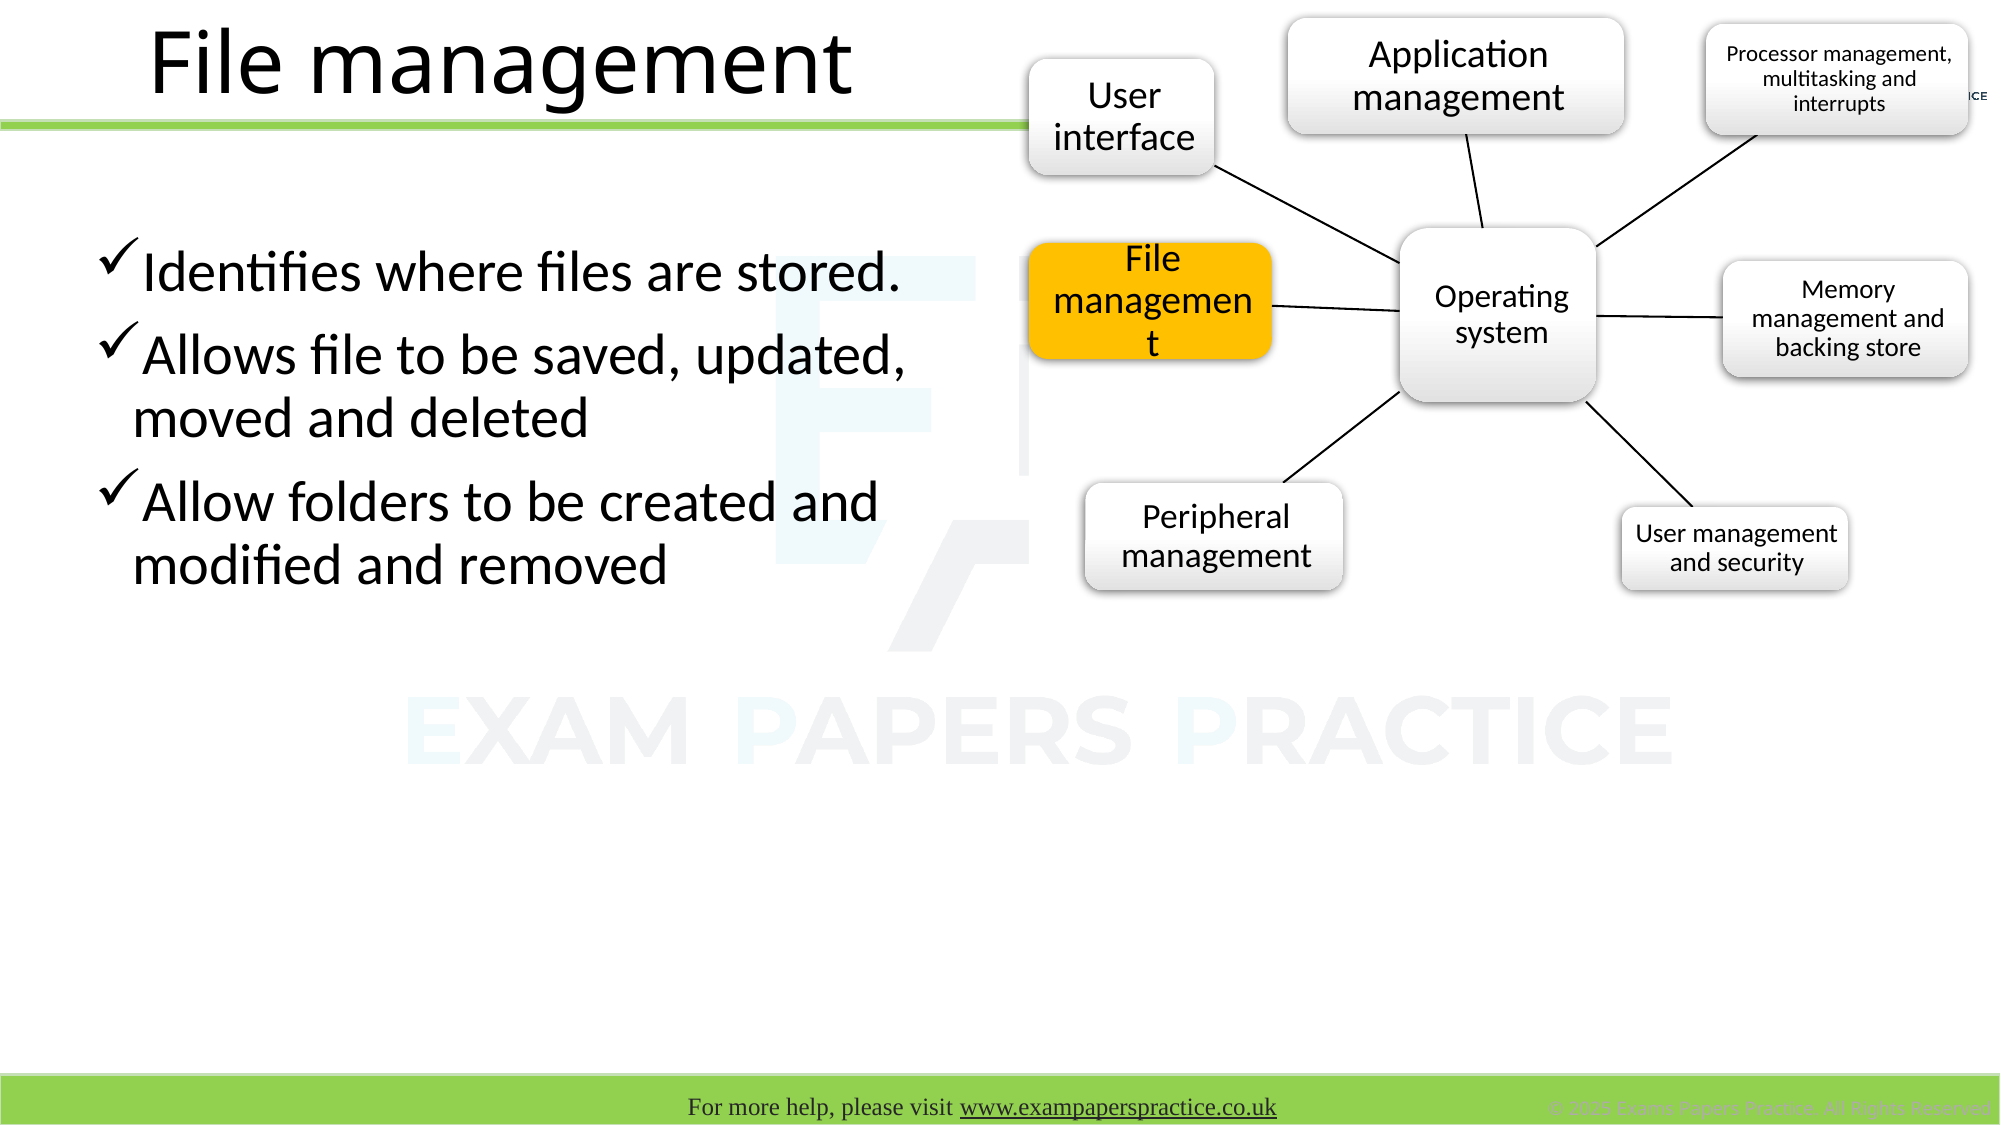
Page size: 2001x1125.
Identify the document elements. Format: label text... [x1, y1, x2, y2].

list Identifies where files are stored. Allows file to be saved, updated, moved and deleted Allow folders to be created and modified and removed [79, 233, 971, 948]
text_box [1028, 11, 1969, 591]
title File management [132, 11, 1028, 121]
